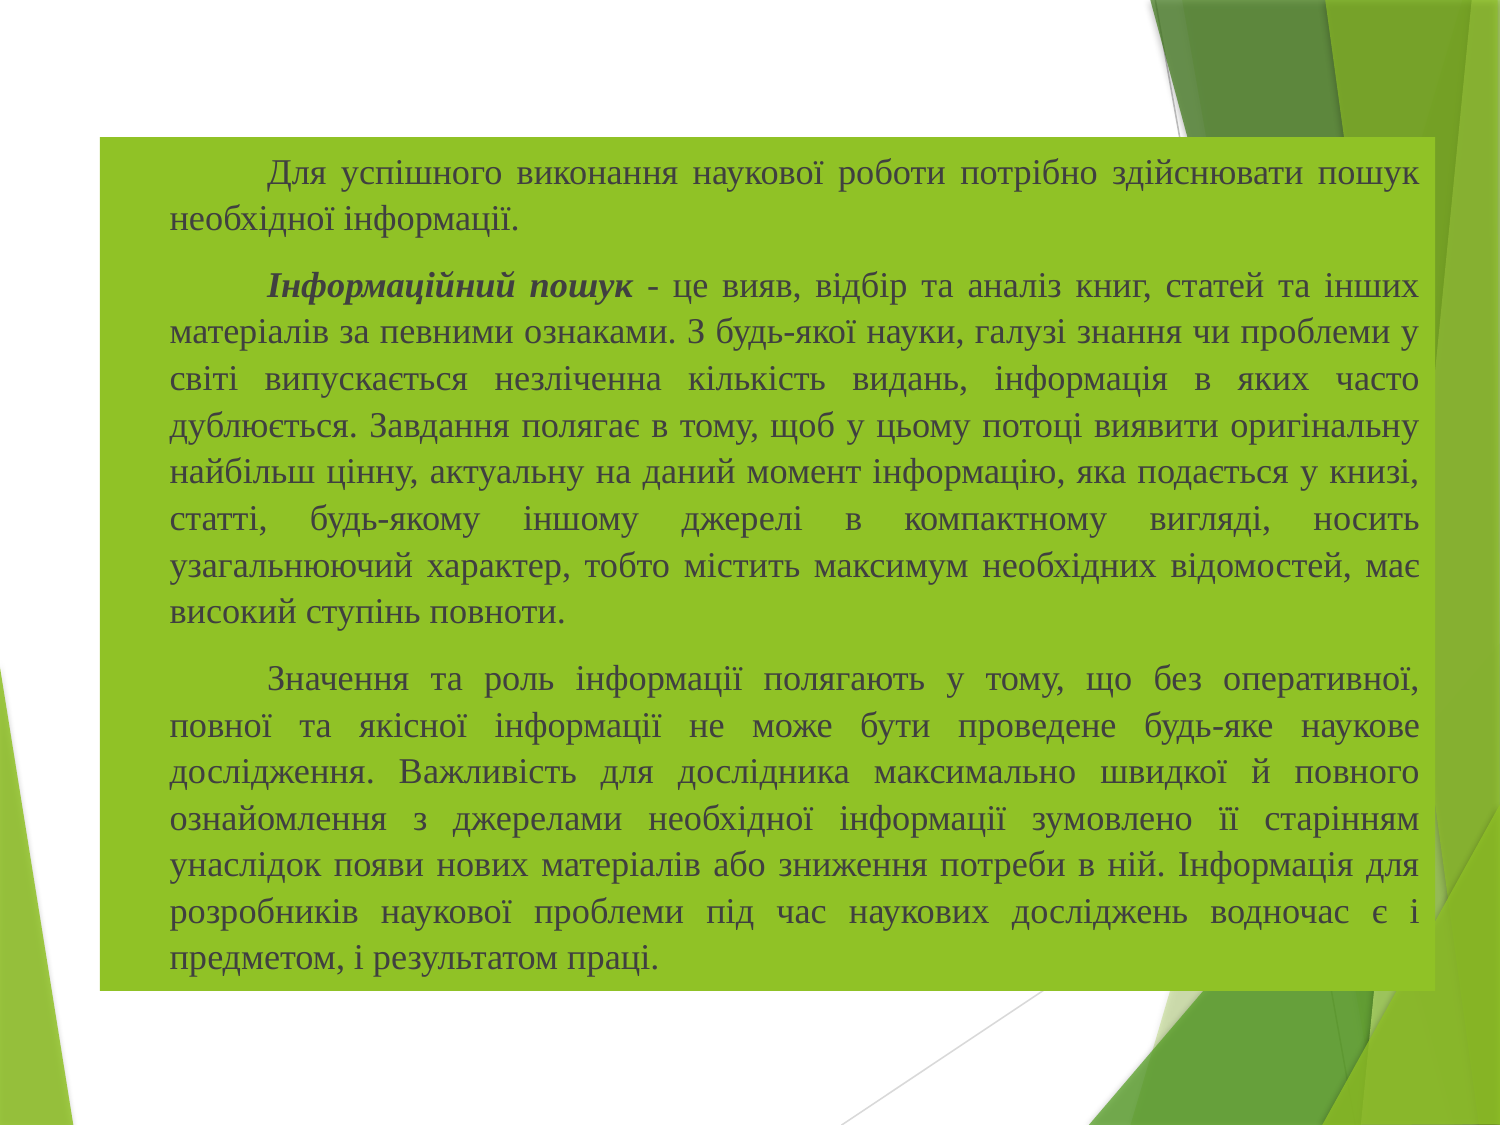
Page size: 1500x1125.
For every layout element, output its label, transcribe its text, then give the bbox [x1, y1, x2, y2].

list Для успішного виконання наукової роботи потрібно здійснювати пошук необхідної інформації. Інформаційний пошук - це вияв, відбір та аналіз книг, статей та інших матеріалів за певними ознаками. З будь-якої науки, галузі знання чи проблеми у світі випускається незліченна кількість видань, інформація в яких часто дублюється. Завдання полягає в тому, щоб у цьому потоці виявити оригінальну найбільш цінну, актуальну на даний момент інформацію, яка подається у книзі, статті, будь-якому іншому джерелі в компактному вигляді, носить узагальнюючий характер, тобто містить максимум необхідних відомостей, має високий ступінь повноти. Значення та роль інформації полягають у тому, що без оперативної, повної та якісної інформації не може бути проведене будь-яке наукове дослідження. Важливість для дослідника максимально швидкої й повного ознайомлення з джерелами необхідної інформації зумовлено її старінням унаслідок появи нових матеріалів або зниження потреби в ній. Інформація для розробників наукової проблеми під час наукових досліджень водночас є і предметом, і результатом праці. [99, 137, 1436, 991]
